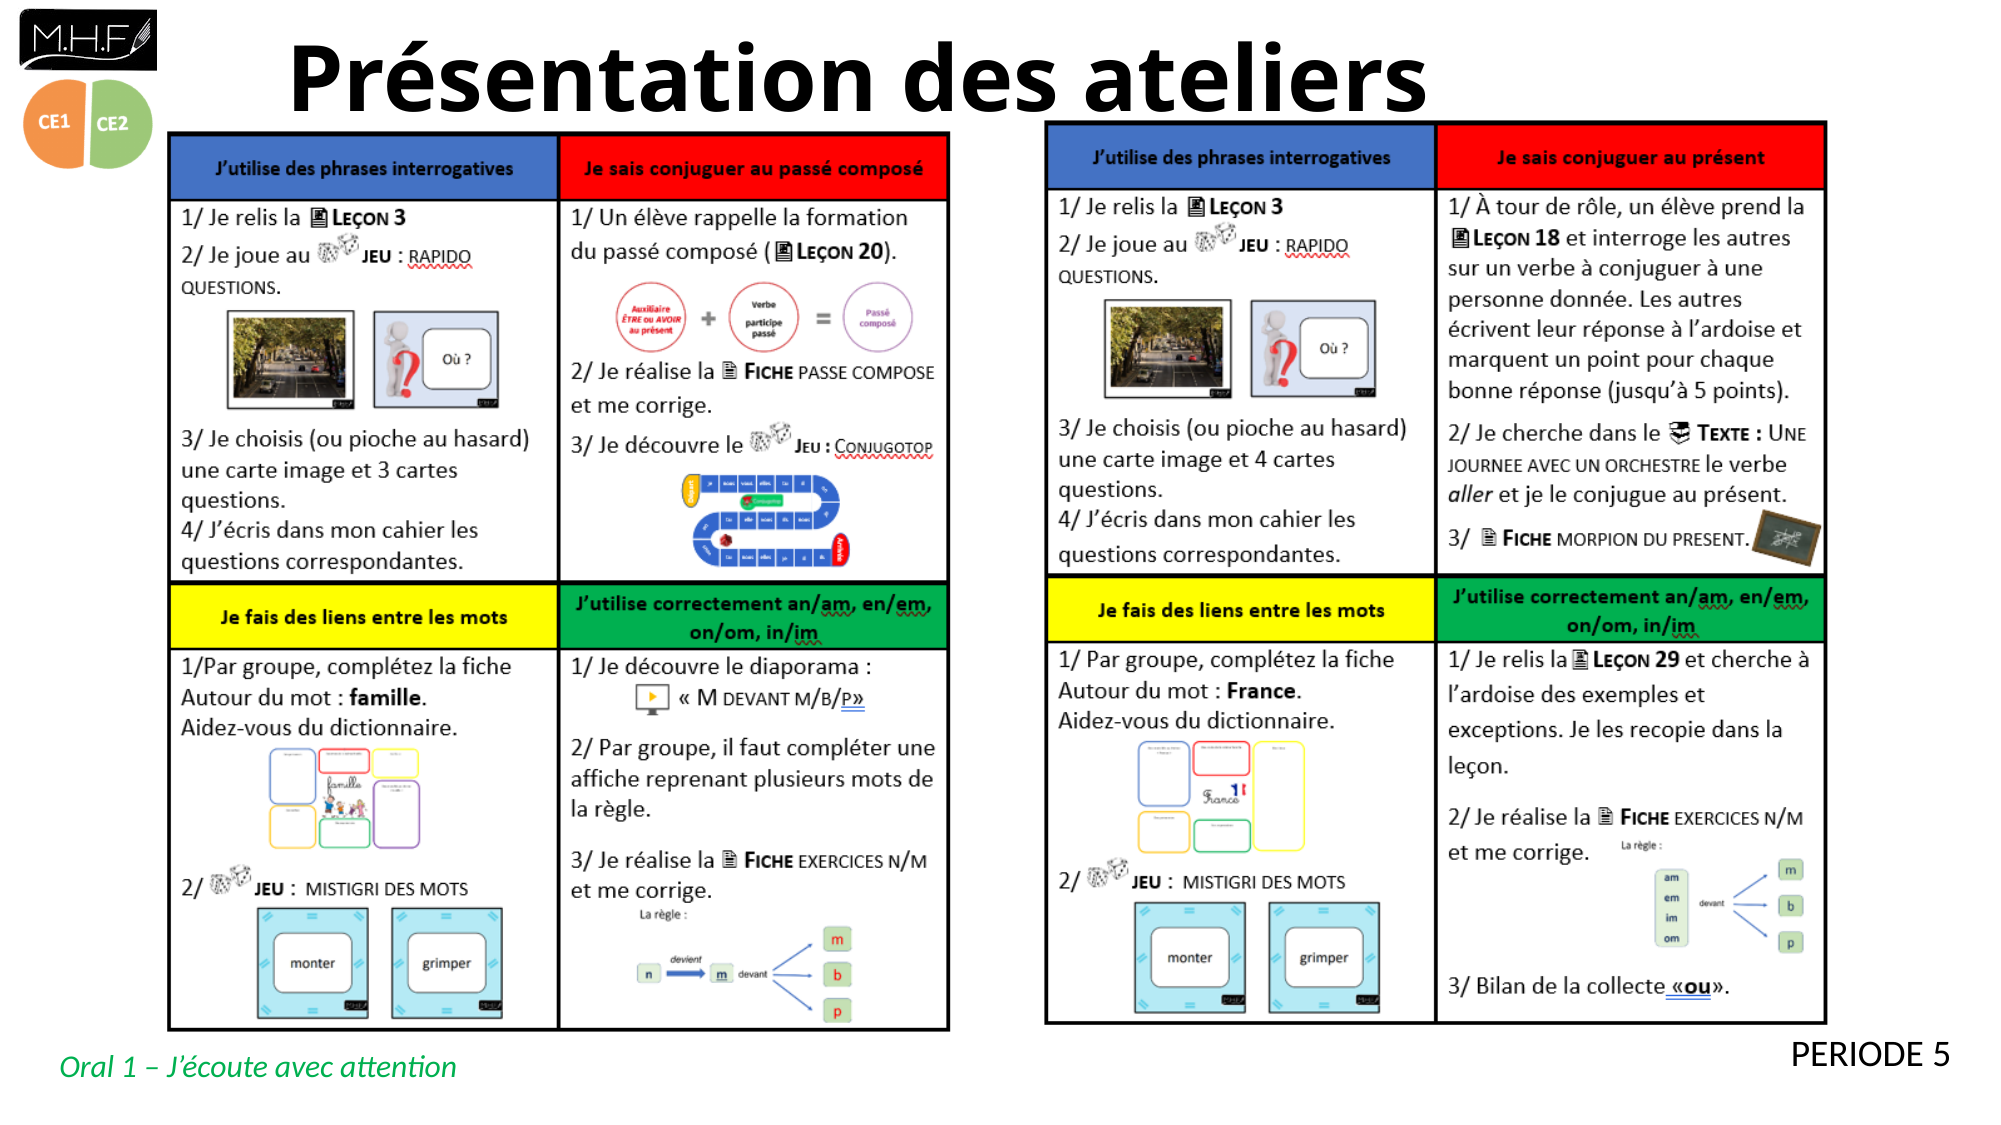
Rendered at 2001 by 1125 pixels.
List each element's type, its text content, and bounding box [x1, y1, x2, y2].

picture [1037, 113, 1835, 1031]
text_box Oral 1 – J’écoute avec attention [44, 1038, 1346, 1092]
picture [1, 7, 959, 1038]
text_box PERIODE 5 [1362, 1021, 1967, 1082]
title Présentation des ateliers [271, 7, 1818, 156]
